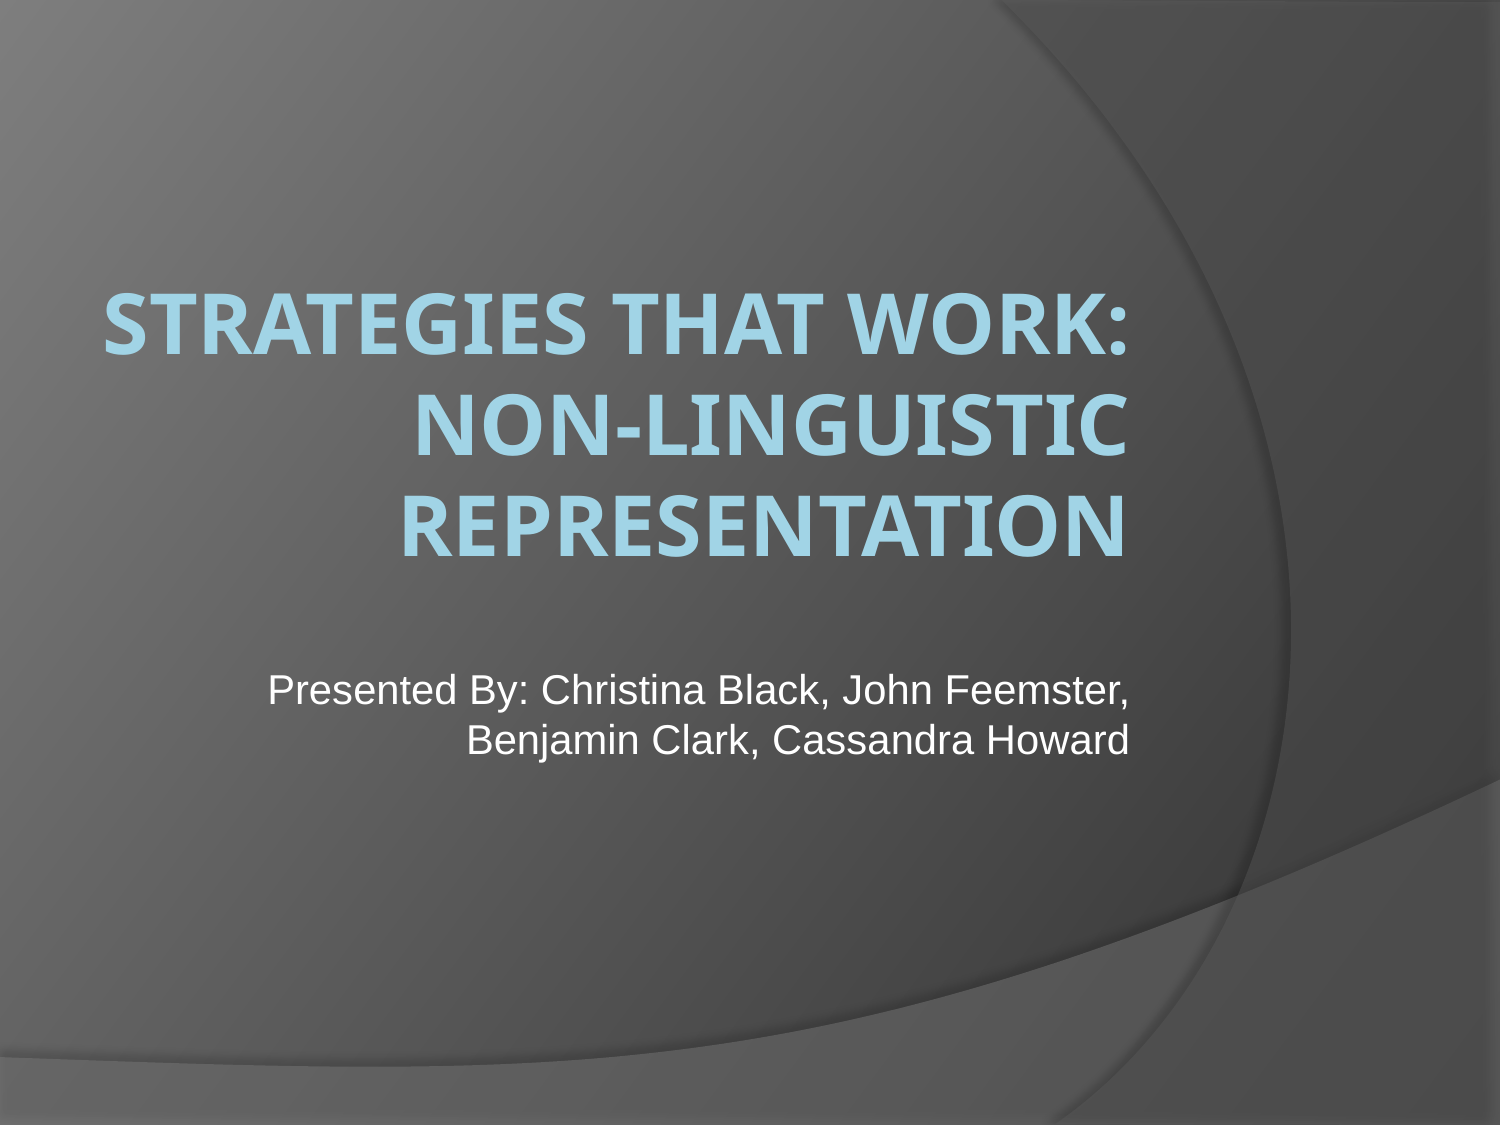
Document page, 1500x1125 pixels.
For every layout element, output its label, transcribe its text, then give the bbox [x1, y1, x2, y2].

subtitle Presented By: Christina Black, John Feemster, Benjamin Clark, Cassandra Howard [75, 637, 1138, 763]
title Strategies that Work: Non-Linguistic Representation [75, 262, 1138, 637]
